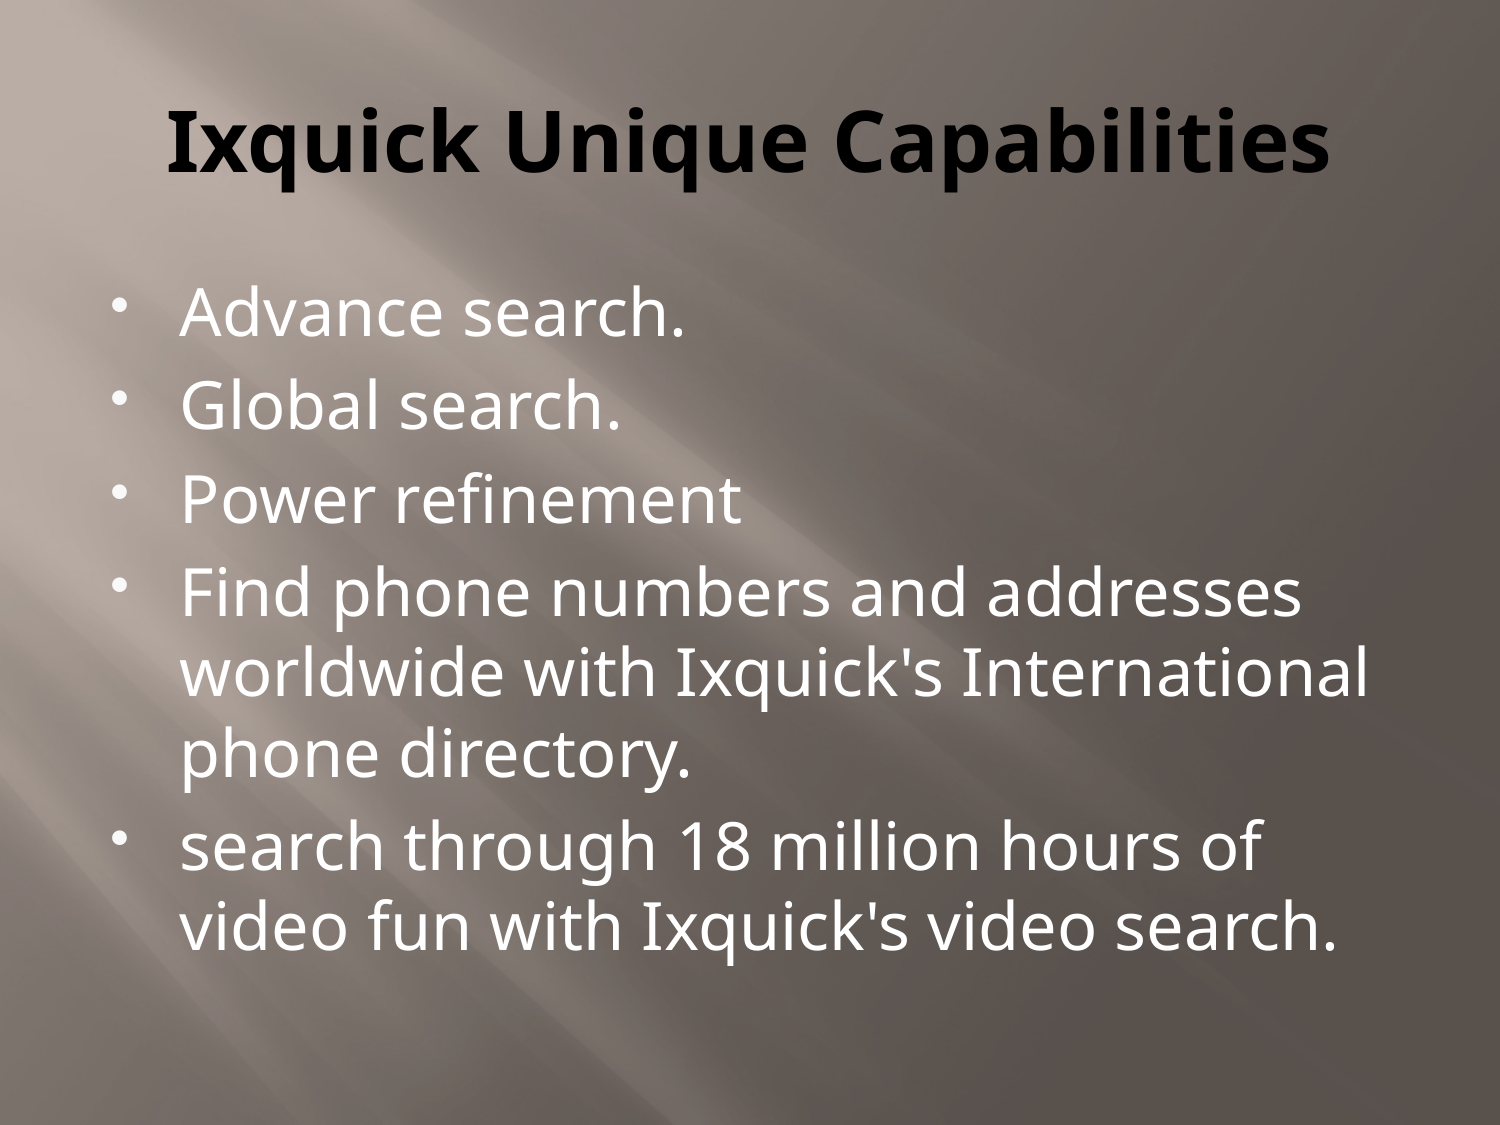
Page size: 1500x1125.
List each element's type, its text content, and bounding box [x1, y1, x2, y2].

title Ixquick Unique Capabilities [75, 45, 1425, 233]
list Advance search. Global search. Power refinement Find phone numbers and addresses worldwide with Ixquick's International phone directory. search through 18 million hours of video fun with Ixquick's video search. [75, 262, 1425, 1035]
